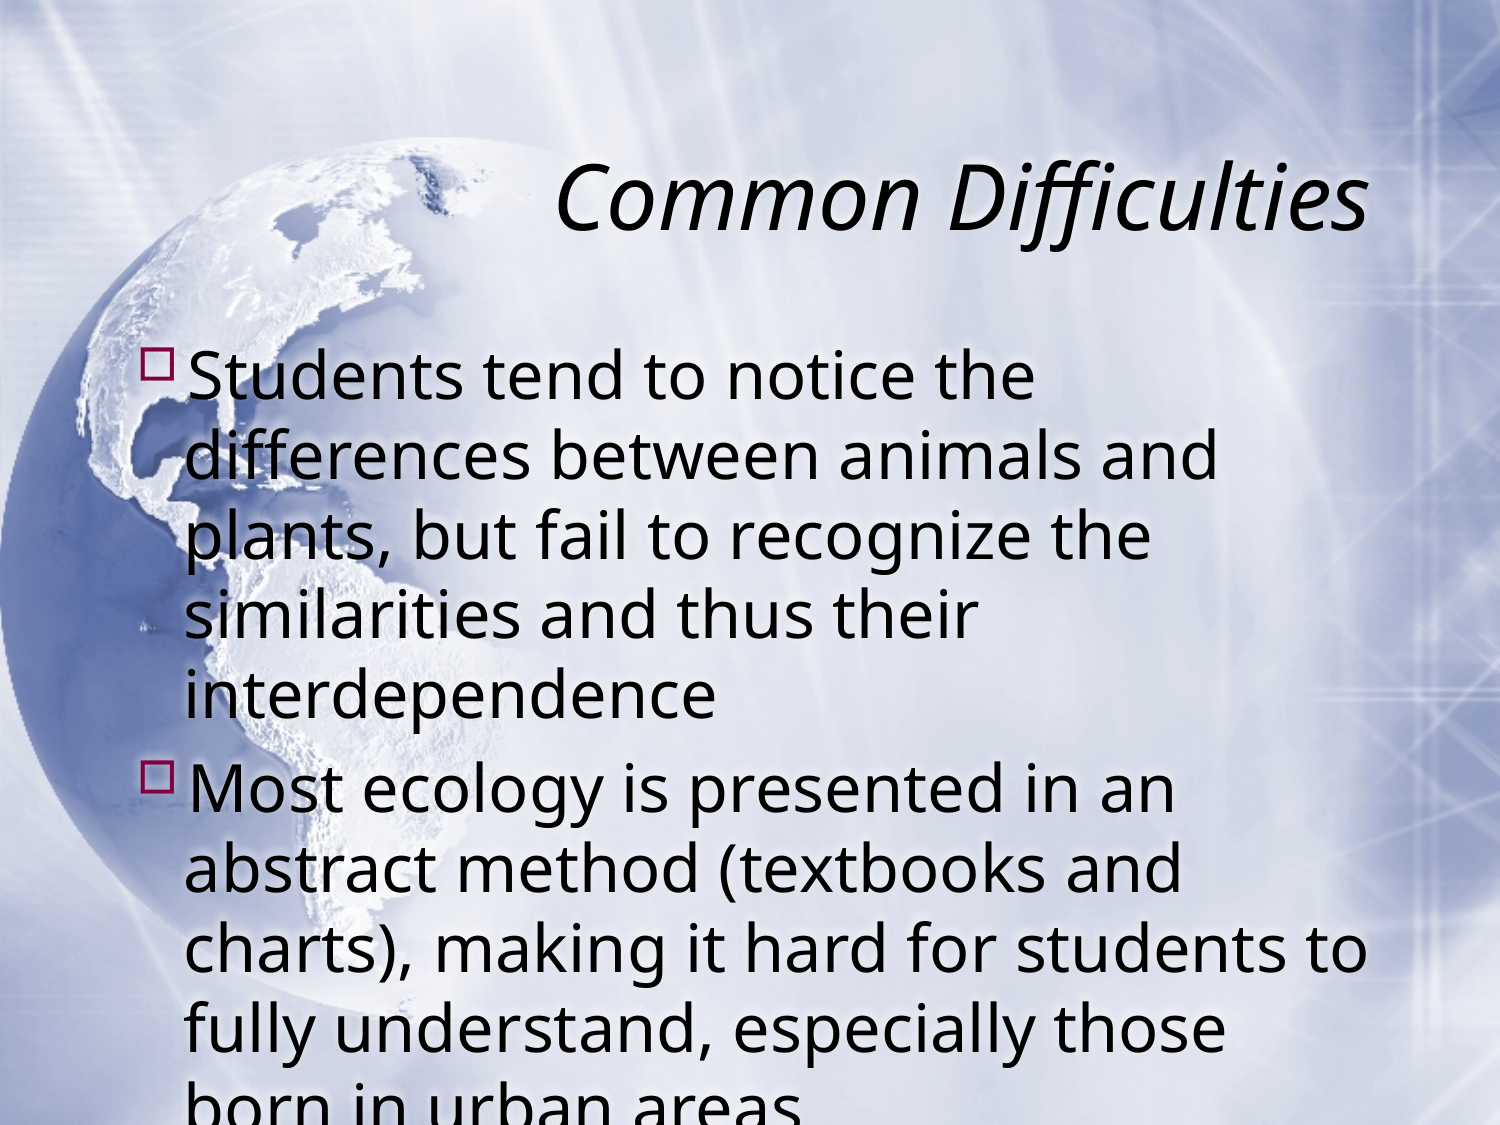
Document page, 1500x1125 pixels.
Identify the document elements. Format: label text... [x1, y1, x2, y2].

list Students tend to notice the differences between animals and plants, but fail to recognize the similarities and thus their interdependence Most ecology is presented in an abstract method (textbooks and charts), making it hard for students to fully understand, especially those born in urban areas [112, 324, 1388, 1001]
title Common Difficulties [112, 99, 1388, 288]
picture [0, 0, 1500, 1125]
